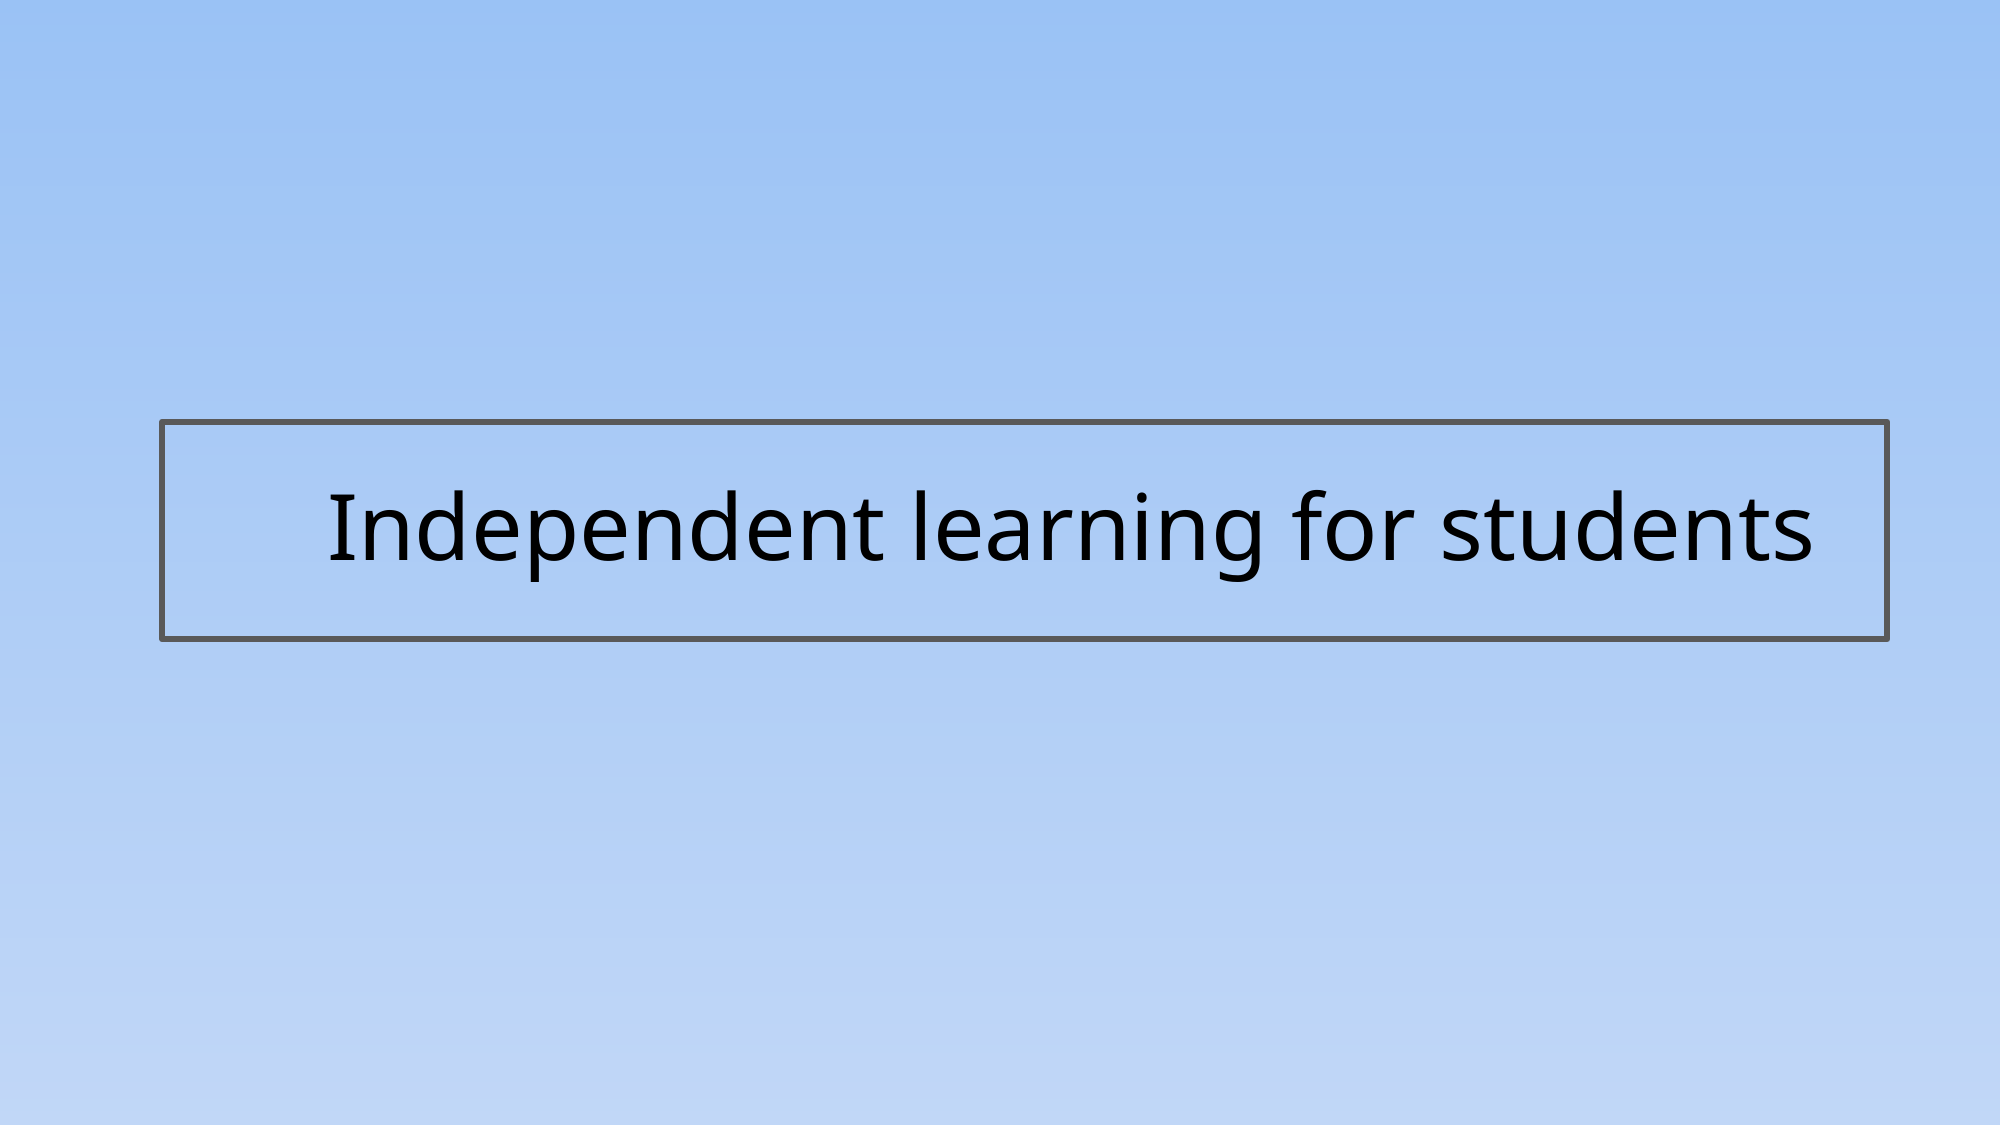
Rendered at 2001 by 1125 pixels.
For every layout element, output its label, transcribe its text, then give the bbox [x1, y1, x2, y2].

title Independent learning for students [162, 421, 1888, 640]
